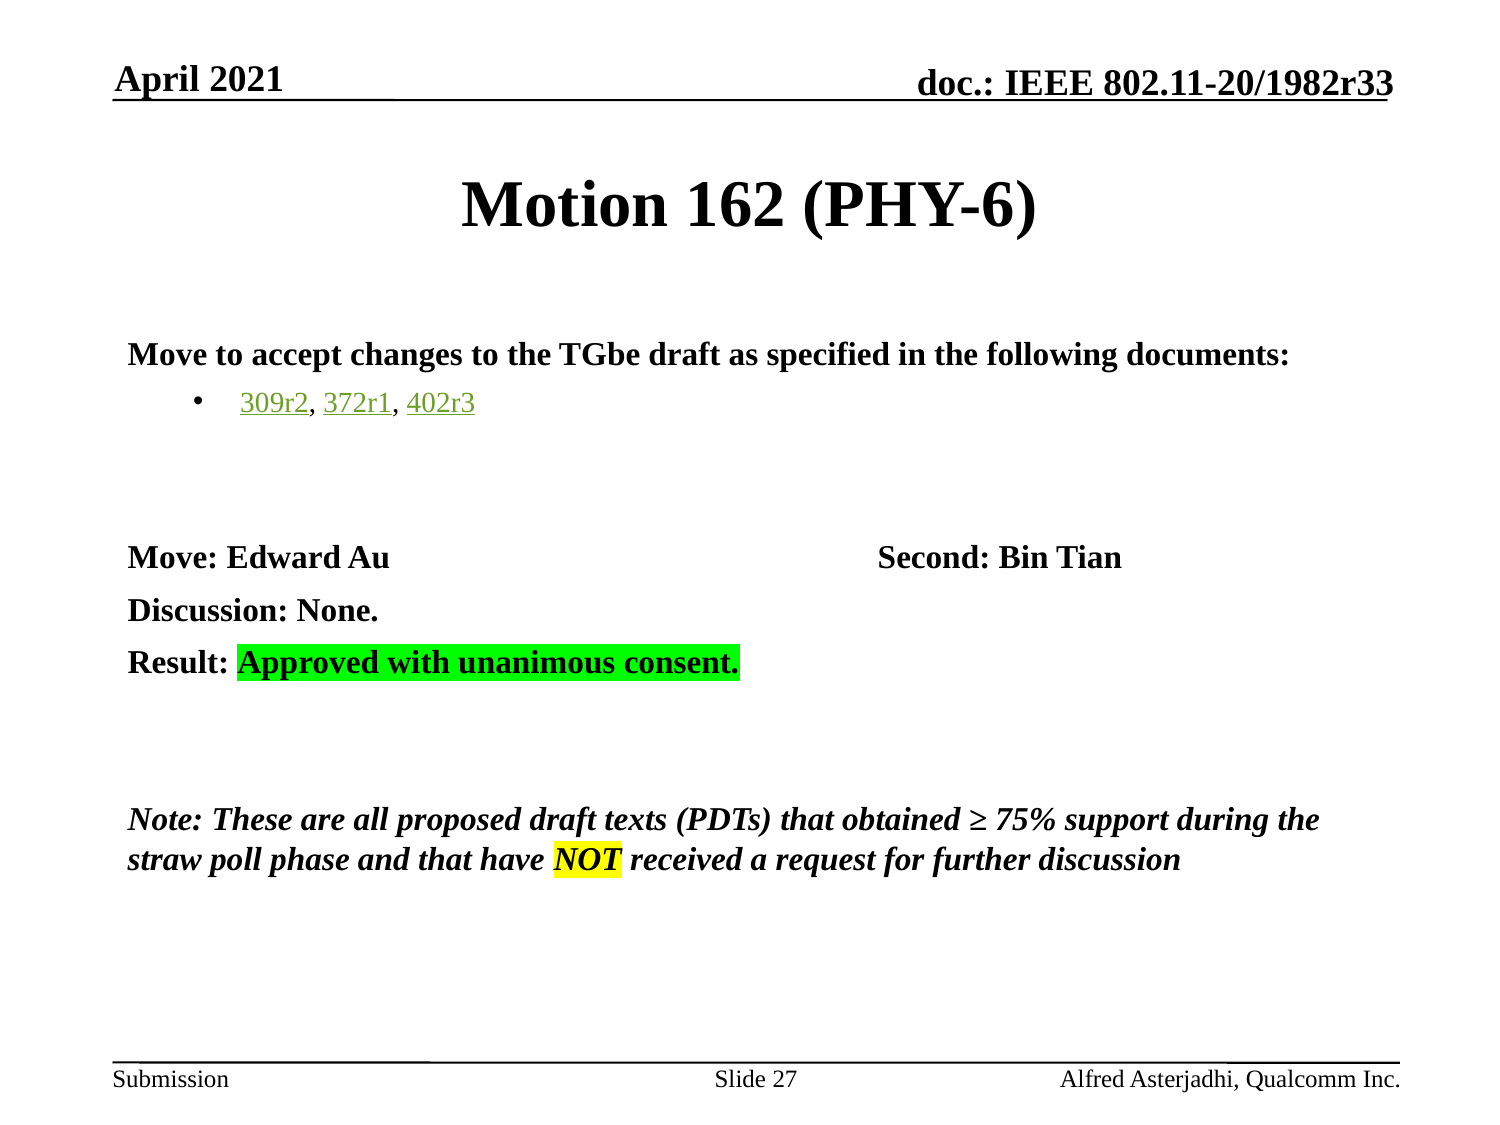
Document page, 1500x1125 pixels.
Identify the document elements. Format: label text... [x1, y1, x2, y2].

footer Alfred Asterjadhi, Qualcomm Inc. [878, 1061, 1402, 1093]
slide_number Slide 27 [712, 1061, 800, 1123]
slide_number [114, 54, 423, 100]
list Move to accept changes to the TGbe draft as specified in the following documents: 309r2, 372r1, 402r3 Move: Edward Au Second: Bin Tian Discussion: None. Result: Approved with unanimous consent. Note: These are all proposed draft texts (PDTs) that obtained ≥ 75% support during the straw poll phase and that have NOT received a request for further discussion [112, 324, 1388, 1000]
title Motion 162 (PHY-6) [112, 112, 1388, 288]
